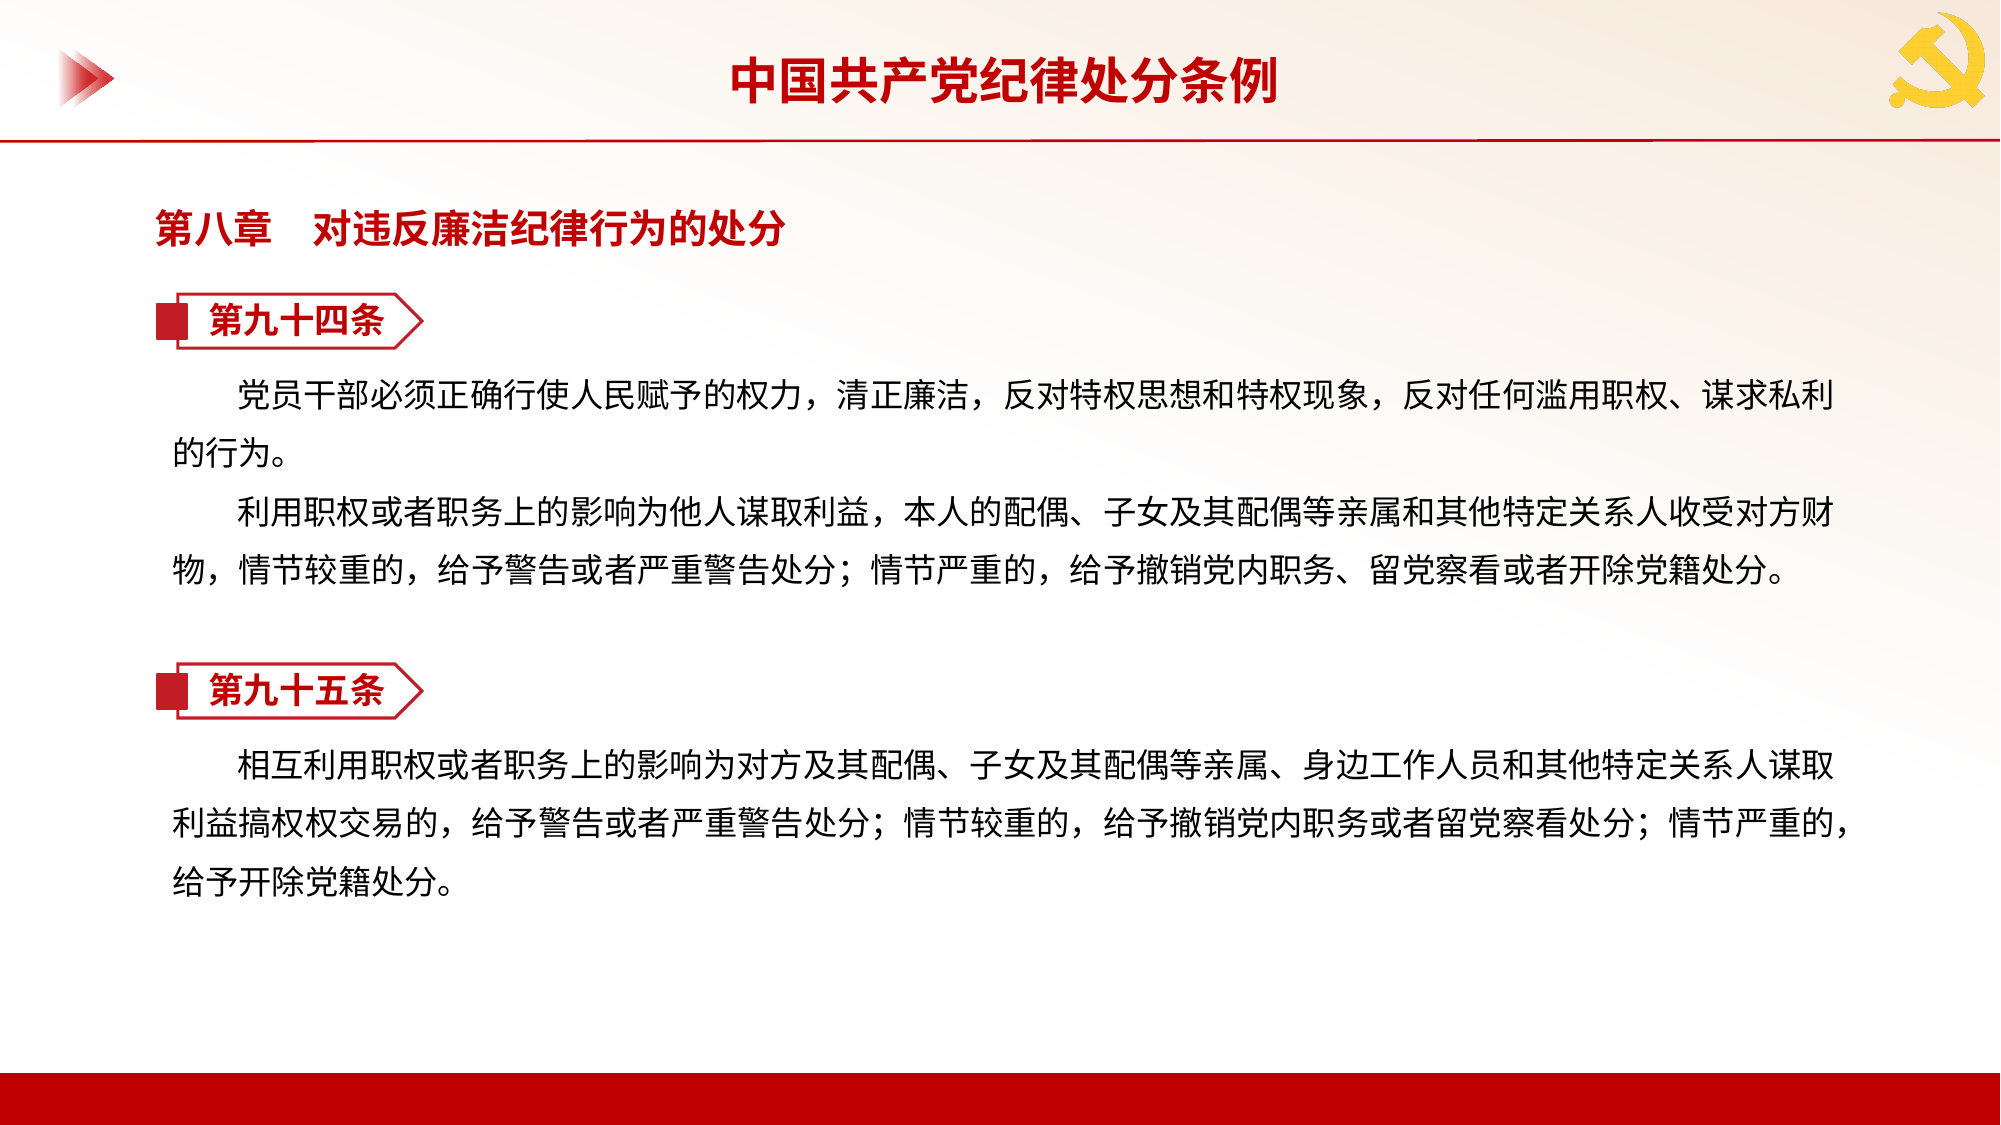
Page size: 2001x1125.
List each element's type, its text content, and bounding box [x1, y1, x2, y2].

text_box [156, 660, 422, 719]
text_box 党员干部必须正确行使人民赋予的权力，清正廉洁，反对特权思想和特权现象，反对任何滥用职权、谋求私利的行为。 利用职权或者职务上的影响为他人谋取利益，本人的配偶、子女及其配偶等亲属和其他特定关系人收受对方财物，情节较重的，给予警告或者严重警告处分；情节严重的，给予撤销党内职务、留党察看或者开除党籍处分。 [157, 348, 1850, 430]
text_box [0, 1072, 2000, 1125]
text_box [156, 290, 422, 349]
text_box 第八章 对违反廉洁纪律行为的处分 [139, 187, 1542, 260]
text_box 相互利用职权或者职务上的影响为对方及其配偶、子女及其配偶等亲属、身边工作人员和其他特定关系人谋取利益搞权权交易的，给予警告或者严重警告处分；情节较重的，给予撤销党内职务或者留党察看处分；情节严重的，给予开除党籍处分。 [157, 718, 1850, 800]
picture [1889, 12, 1985, 108]
text_box 中国共产党纪律处分条例 [303, 29, 1705, 117]
